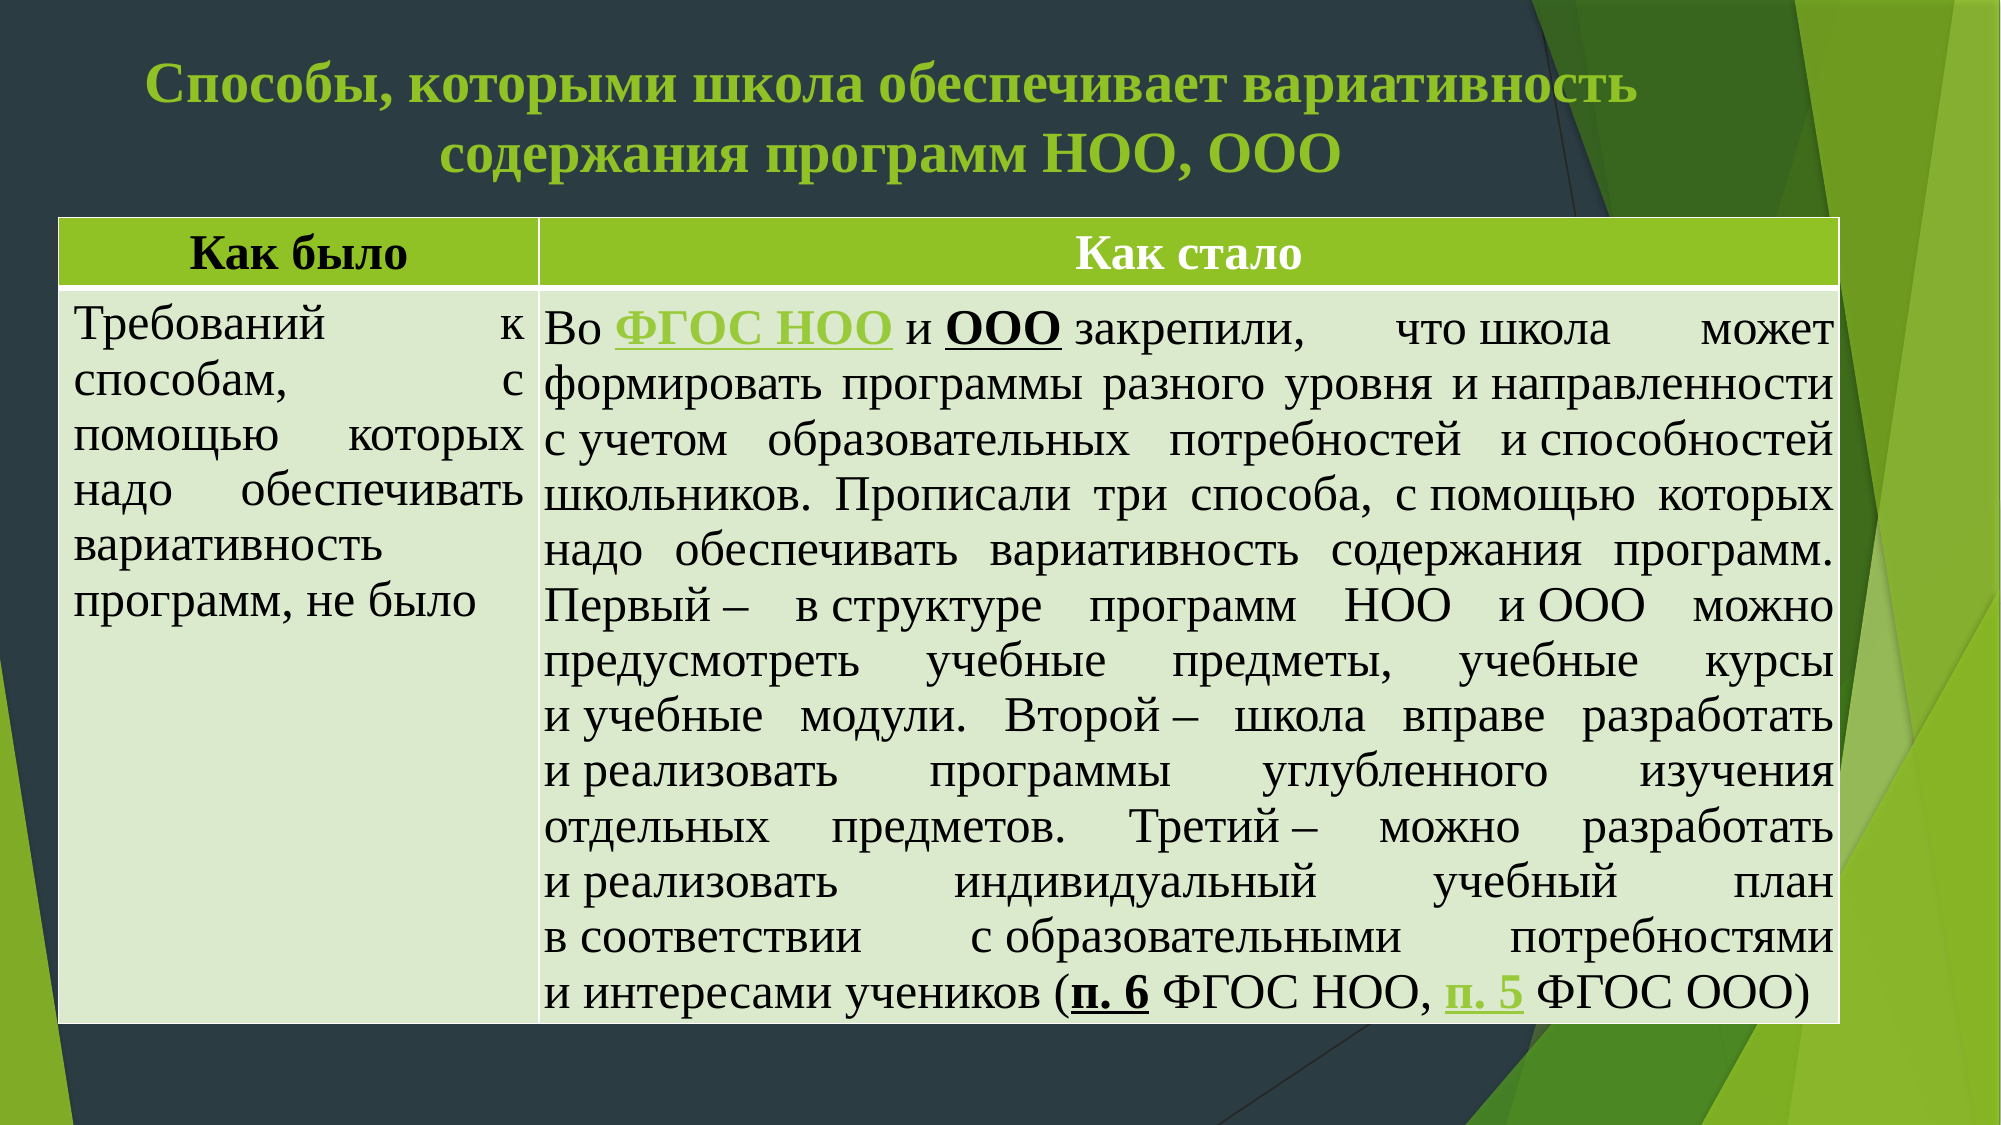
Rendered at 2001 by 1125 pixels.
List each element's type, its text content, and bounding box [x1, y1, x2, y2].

table_header Как было [59, 218, 538, 285]
title Способы, которыми школа обеспечивает вариативность содержания программ НОО, ООО [29, 36, 1754, 255]
table_cell Требований к способам, с помощью которых надо обеспечивать вариативность программ, не было [59, 291, 538, 1023]
table_header Как стало [540, 218, 1838, 285]
table_cell Во ФГОС НОО и ООО закрепили, что школа может формировать программы разного уровня и направленности с учетом образовательных потребностей и способностей школьников. Прописали три способа, с помощью которых надо обеспечивать вариативность содержания программ. Первый – в структуре программ НОО и ООО можно предусмотреть учебные предметы, учебные курсы и учебные модули. Второй – школа вправе разработать и реализовать программы углубленного изучения отдельных предметов. Третий – можно разработать и реализовать индивидуальный учебный план в соответствии с образовательными потребностями и интересами учеников (п. 6 ФГОС НОО, п. 5 ФГОС ООО) [540, 291, 1838, 1023]
